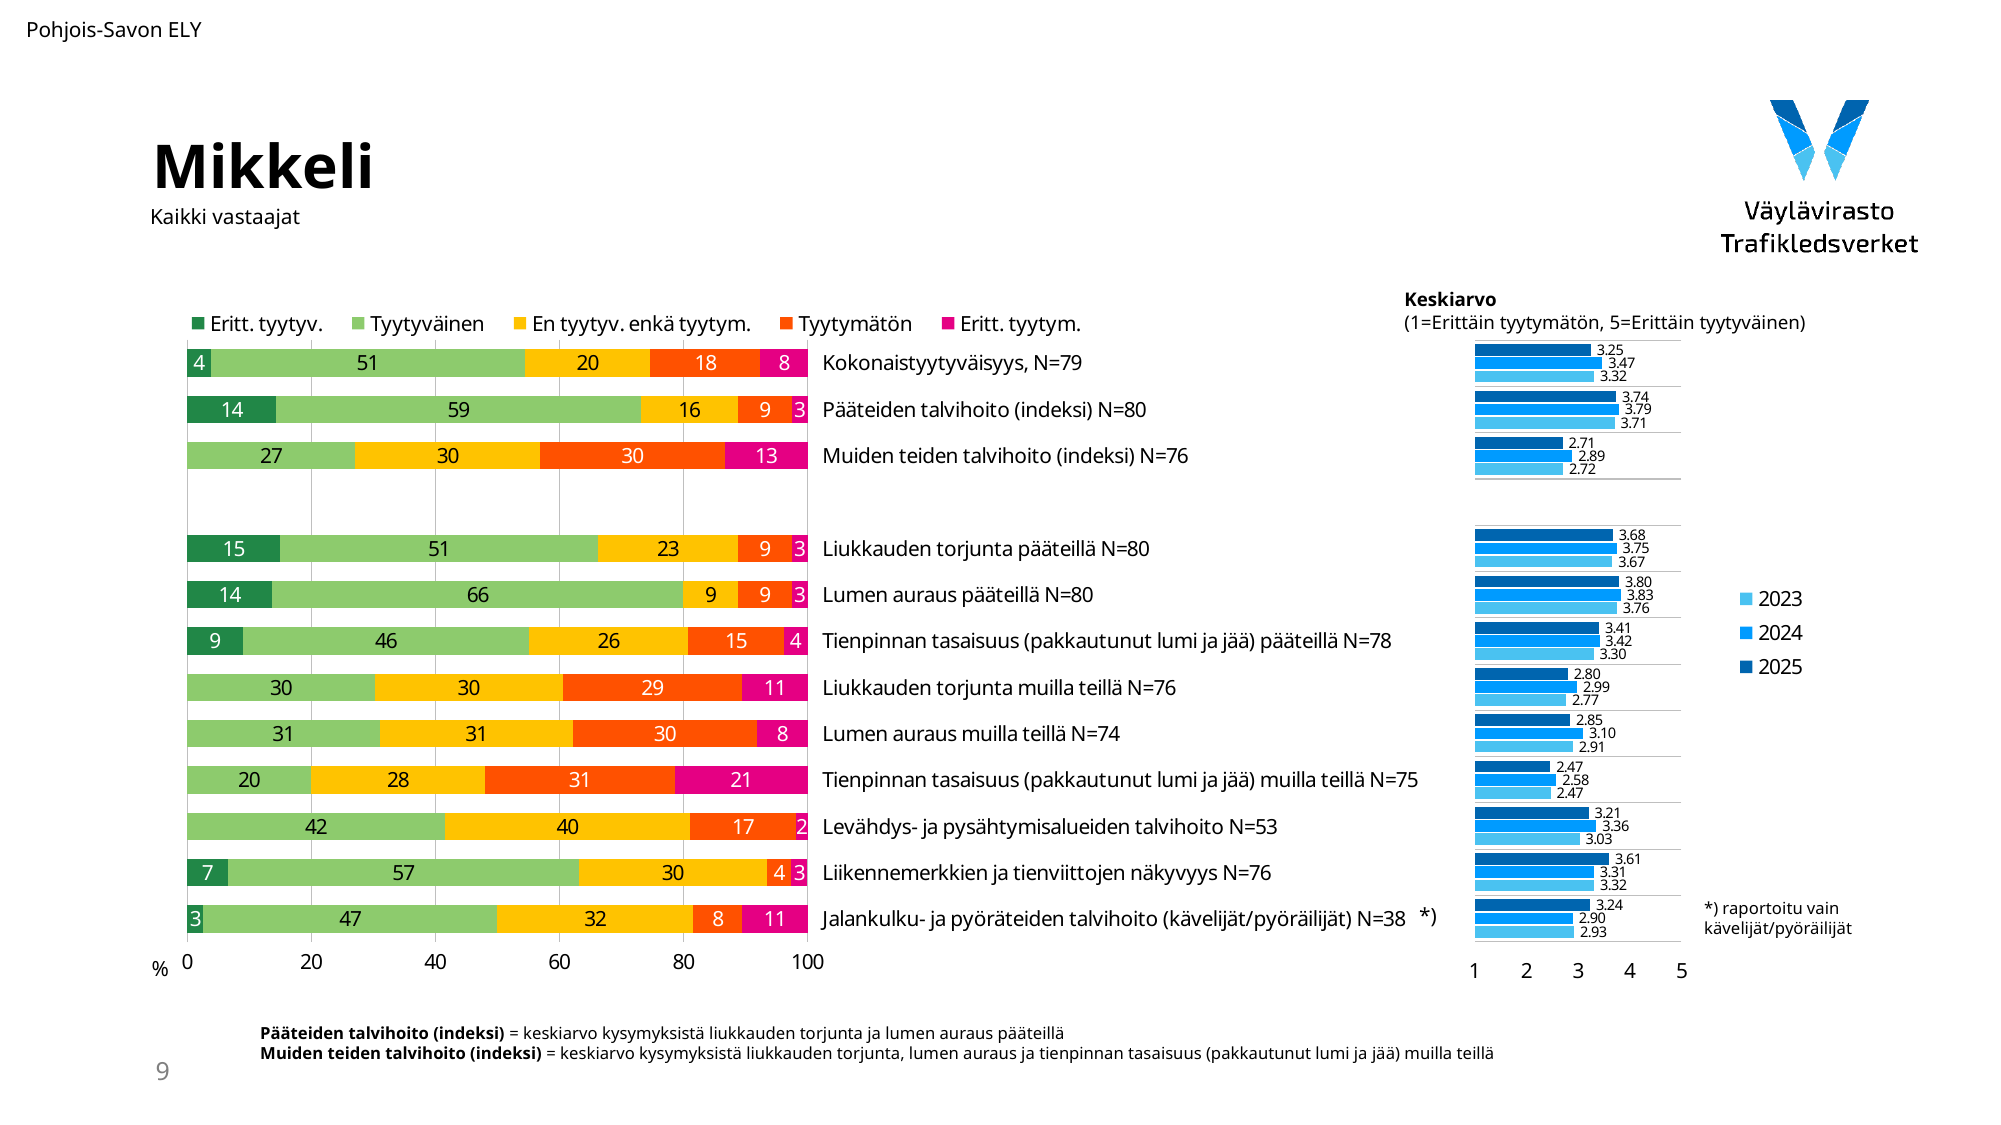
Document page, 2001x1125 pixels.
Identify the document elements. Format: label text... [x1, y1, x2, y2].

text_box Pääteiden talvihoito (indeksi) = keskiarvo kysymyksistä liukkauden torjunta ja lumen auraus pääteillä Muiden teiden talvihoito (indeksi) = keskiarvo kysymyksistä liukkauden torjunta, lumen auraus ja tienpinnan tasaisuus (pakkautunut lumi ja jää) muilla teillä [245, 1015, 1520, 1094]
text_box Kaikki vastaajat [135, 196, 315, 237]
title Mikkeli [137, 59, 1555, 278]
text_box Pohjois-Savon ELY [11, 9, 217, 50]
text_box % [136, 948, 184, 989]
text_box Keskiarvo (1=Erittäin tyytymätön, 5=Erittäin tyytyväinen) [1389, 280, 1826, 341]
footer [0, 1042, 675, 1103]
picture [1682, 62, 1958, 292]
text_box *) raportoitu vain kävelijät/pyöräilijät [1822, 890, 1868, 945]
chart [168, 281, 1822, 985]
